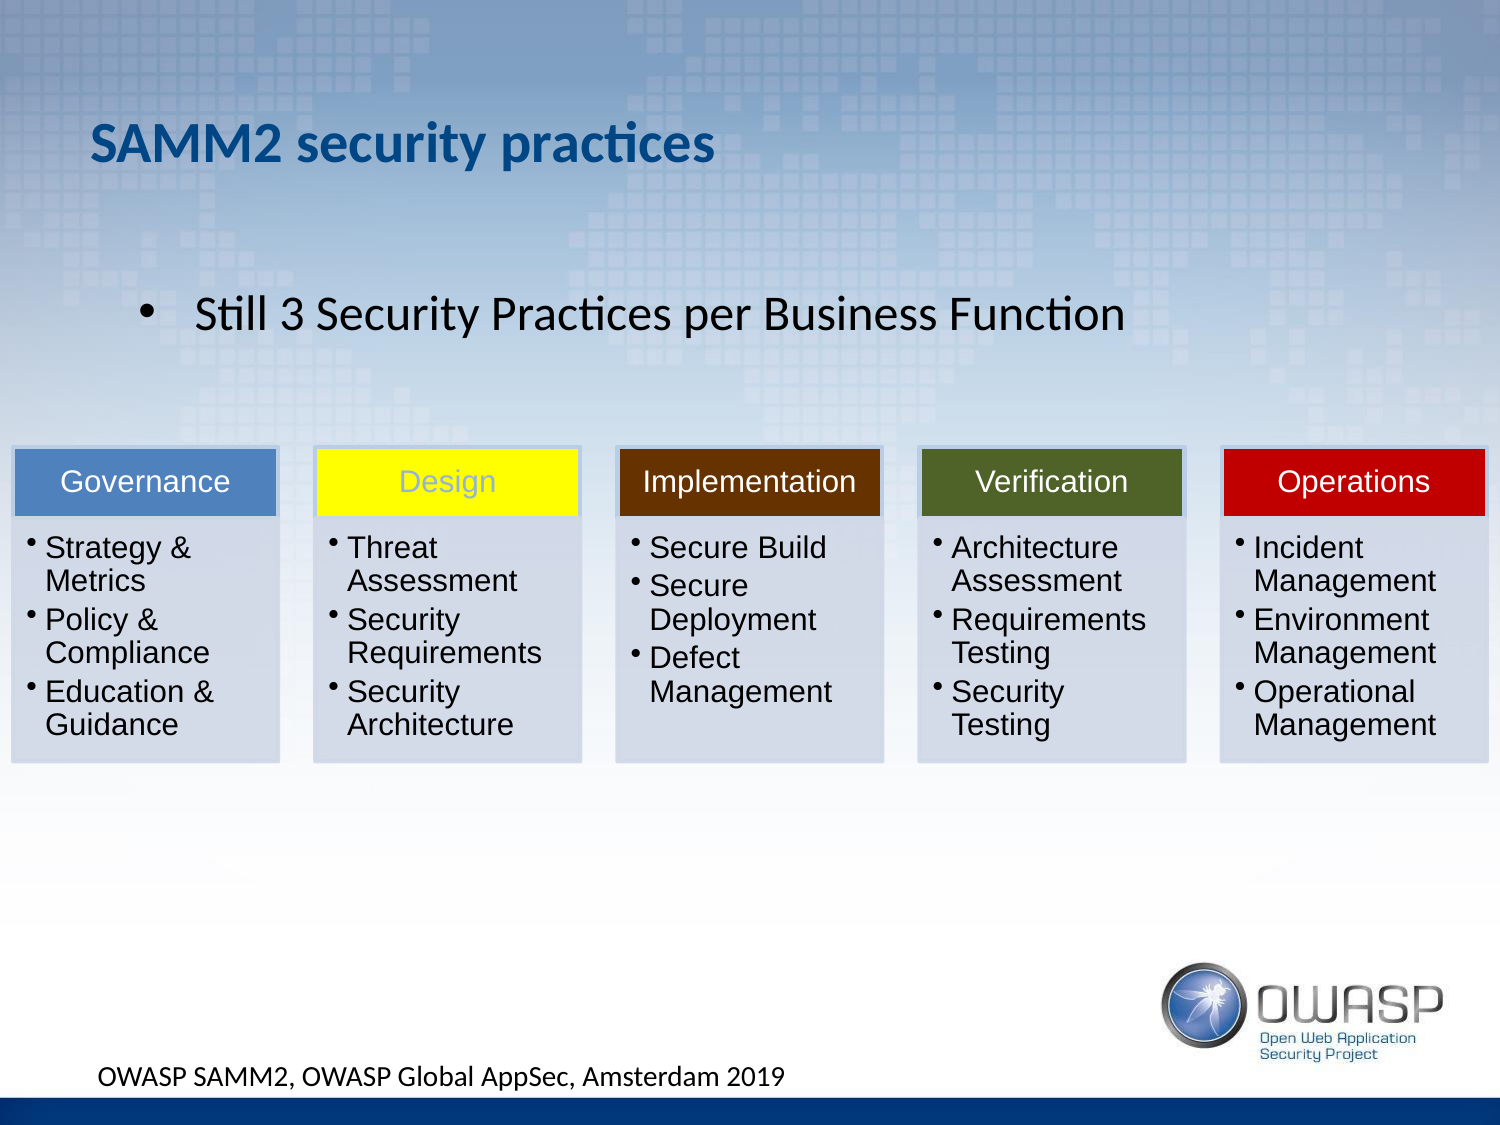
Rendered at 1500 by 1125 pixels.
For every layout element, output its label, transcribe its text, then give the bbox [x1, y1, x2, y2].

picture [0, 0, 1500, 1125]
text_box OWASP SAMM2, OWASP Global AppSec, Amsterdam 2019 [0, 1042, 884, 1103]
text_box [12, 185, 1488, 1024]
title SAMM2 security practices [75, 45, 1425, 184]
